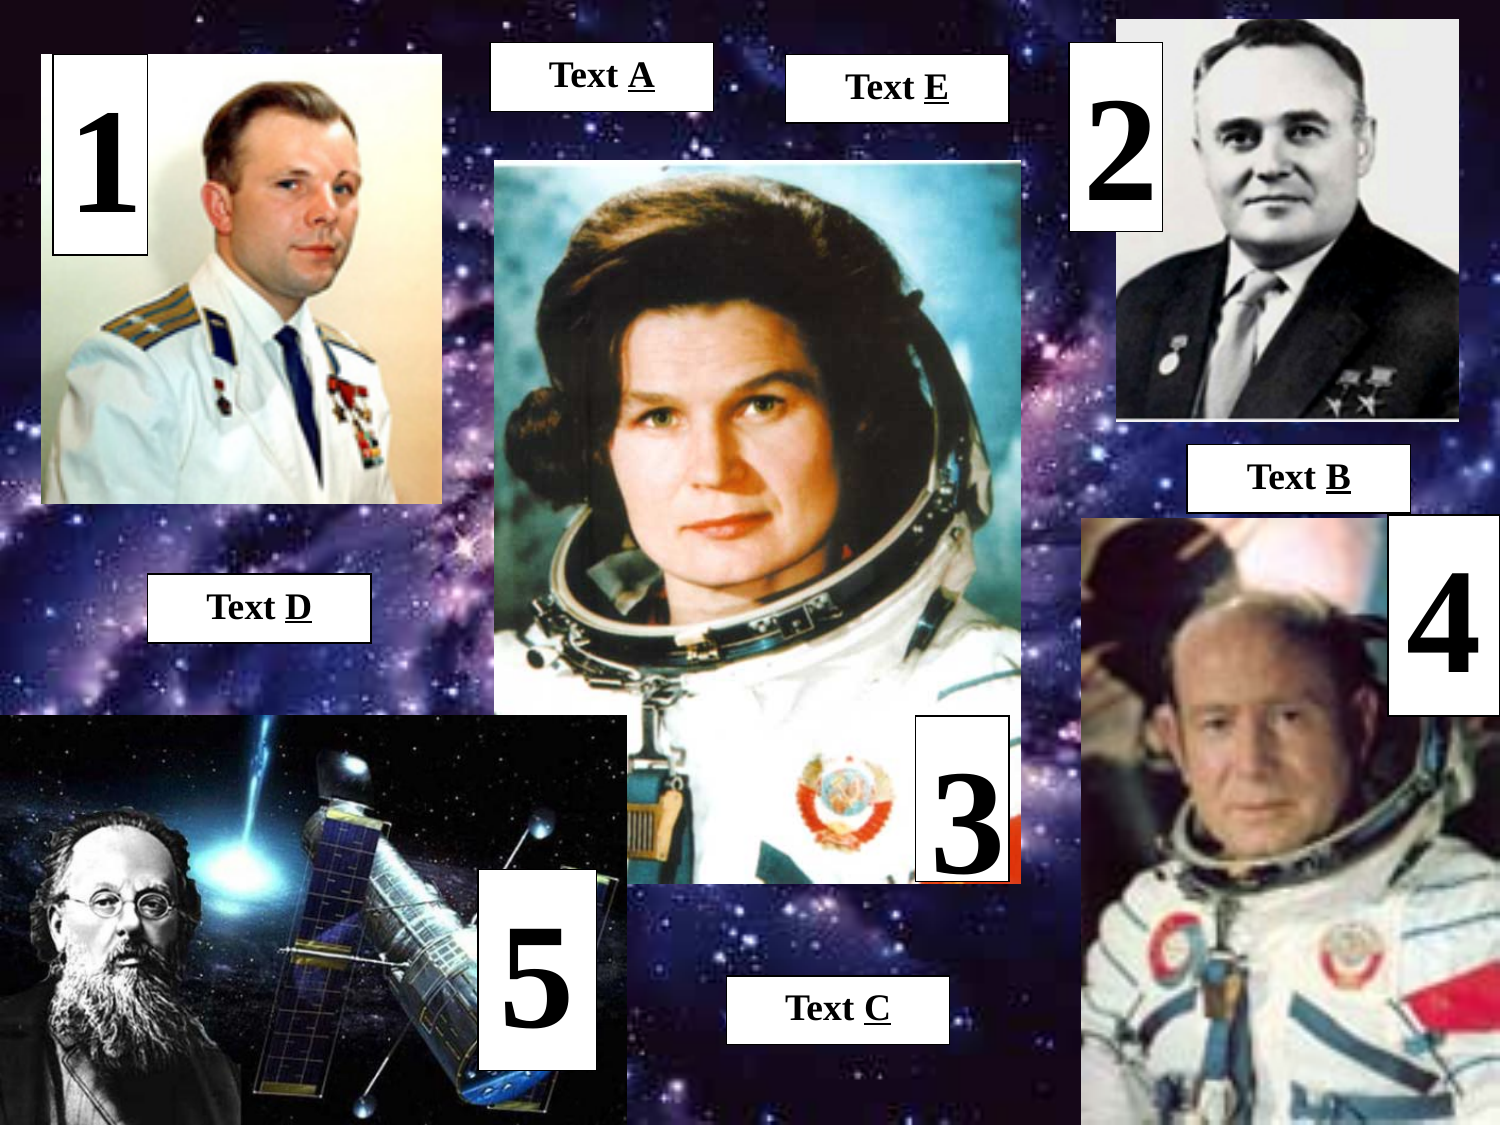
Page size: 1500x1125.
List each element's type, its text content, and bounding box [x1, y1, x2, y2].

text_box Text E [785, 54, 1009, 124]
picture [0, 0, 1500, 1125]
text_box Text B [1187, 444, 1411, 514]
text_box 2 [1068, 42, 1110, 232]
text_box Text C [726, 975, 950, 1045]
text_box Text A [490, 42, 714, 112]
text_box Text D [147, 574, 371, 643]
title [0, 45, 1110, 233]
